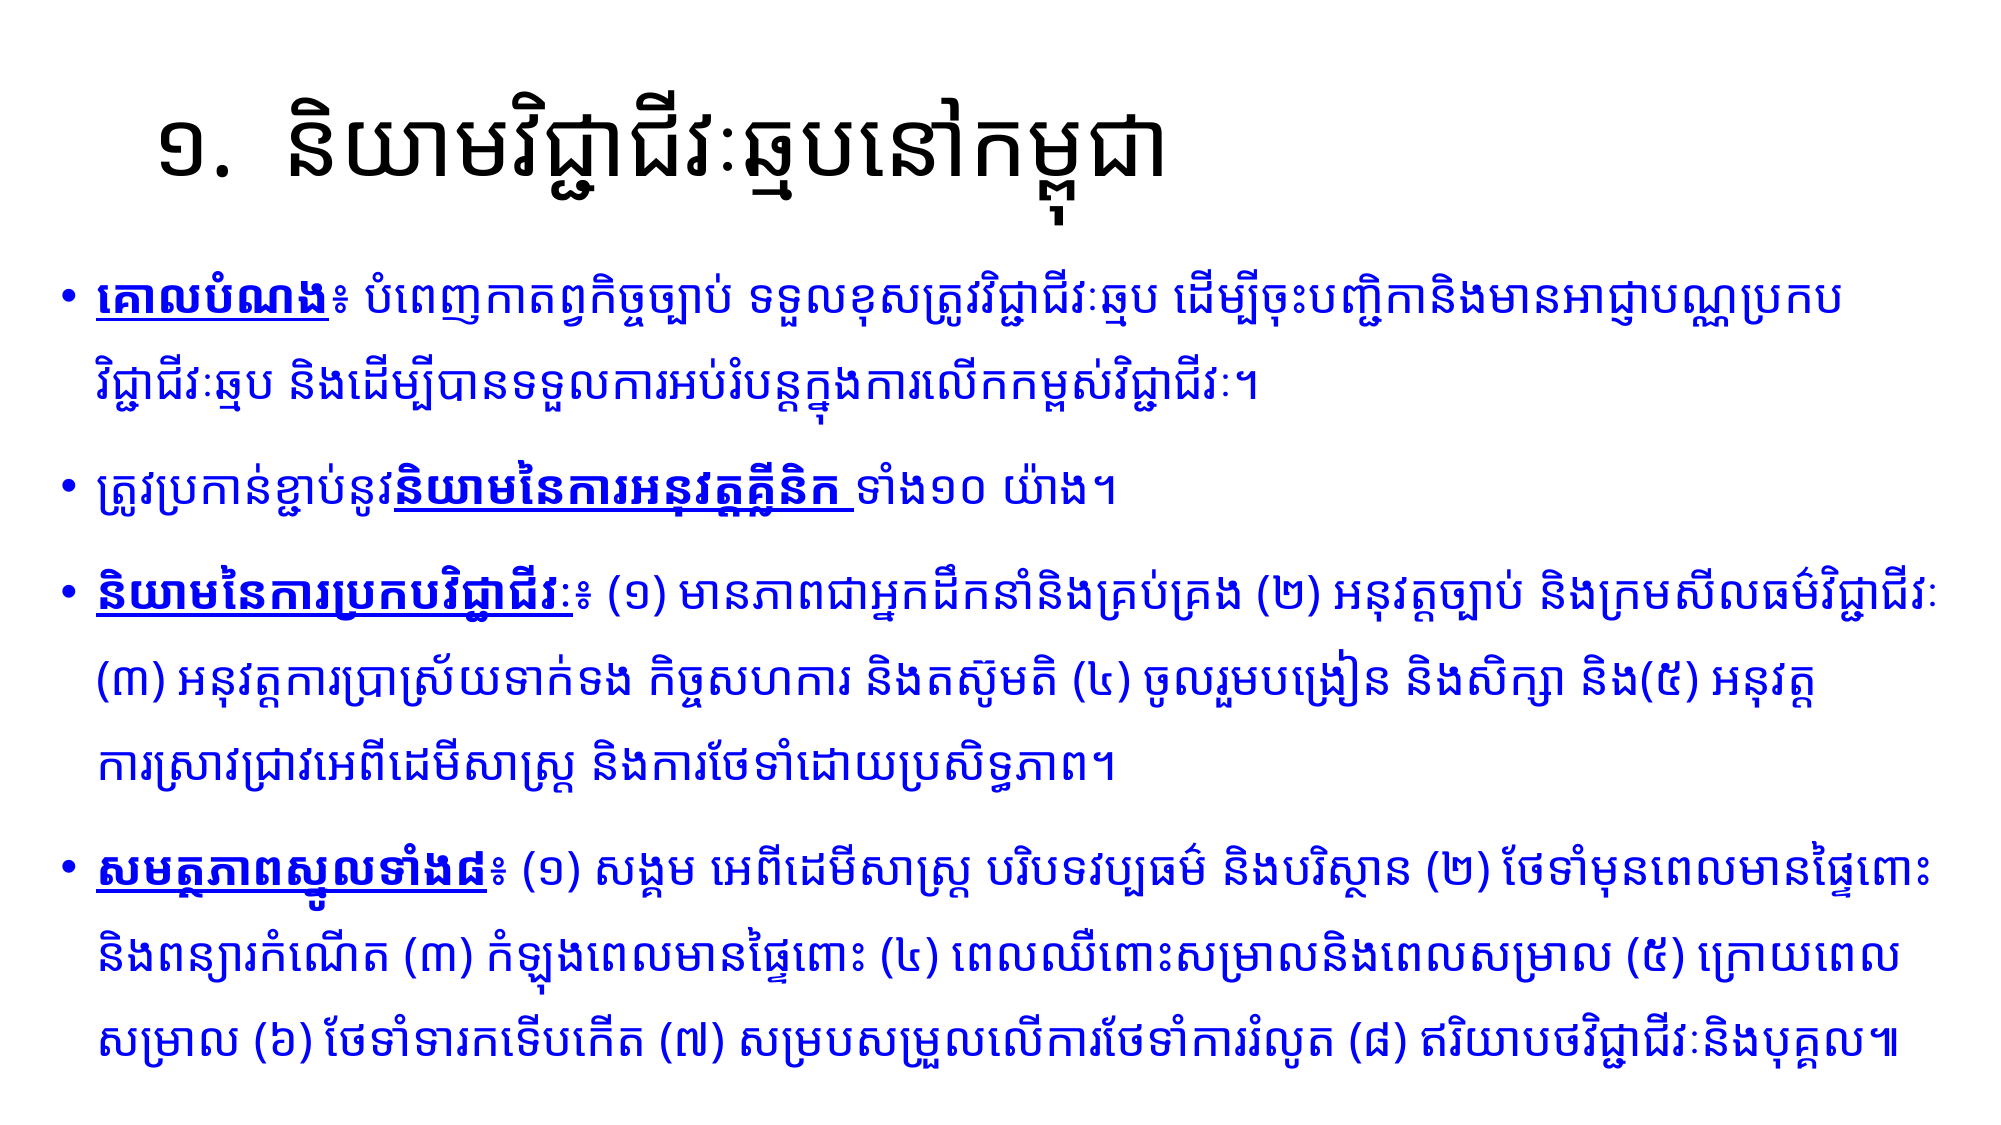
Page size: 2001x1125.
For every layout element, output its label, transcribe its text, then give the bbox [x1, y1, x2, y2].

title ១.​ និយាមវិជ្ជាជីវៈឆ្មបនៅកម្ពុជា [137, 15, 1863, 230]
list គោលបំណង៖ បំពេញកាតព្វកិច្ចច្បាប់ ទទួលខុសត្រូវវិជ្ជាជីវៈឆ្មប ដើម្បីចុះបញ្ជិកានិងមានអាជ្ញាបណ្ណប្រកបវិជ្ជាជីវៈឆ្មប និងដើម្បីបានទទួលការអប់រំបន្តក្នុងការលើកកម្ពស់វិជ្ជាជីវៈ។ ត្រូវប្រកាន់ខ្ជាប់នូវនិយាមនៃការអនុវត្តគ្លីនិក ទាំង១០ យ៉ាង។ និយាមនៃការប្រកបវិជ្ជាជីវៈ៖ (១) មានភាពជាអ្នកដឹកនាំនិងគ្រប់គ្រង (២) អនុវត្តច្បាប់ និងក្រមសីលធម៌វិជ្ជាជីវៈ (៣) អនុវត្តការប្រាស្រ័យទាក់ទង កិច្ចសហការ​ និងតស៊ូមតិ (៤) ចូលរួមបង្រៀន និងសិក្សា និង(៥) អនុវត្តការស្រាវជ្រាវអេពីដេមីសាស្ត្រ និងការថែទាំដោយប្រសិទ្ធភាព។ សមត្ថភាពស្នូលទាំង៨៖ (១) សង្គម អេពីដេមីសាស្ត្រ បរិបទវប្បធម៌ និងបរិស្ថាន (២) ថែទាំមុនពេលមានផ្ទៃពោះនិងពន្យារកំណើត (៣) កំឡុងពេលមានផ្ទៃពោះ (៤) ពេលឈឺពោះសម្រាលនិងពេលសម្រាល (៥) ក្រោយពេលសម្រាល (៦) ថែទាំទារកទើបកើត (៧) សម្របសម្រួលលើការថែទាំការរំលូត (៨) ឥរិយាបថវិជ្ជាជីវៈនិងបុគ្គល៕ [45, 230, 1974, 1125]
